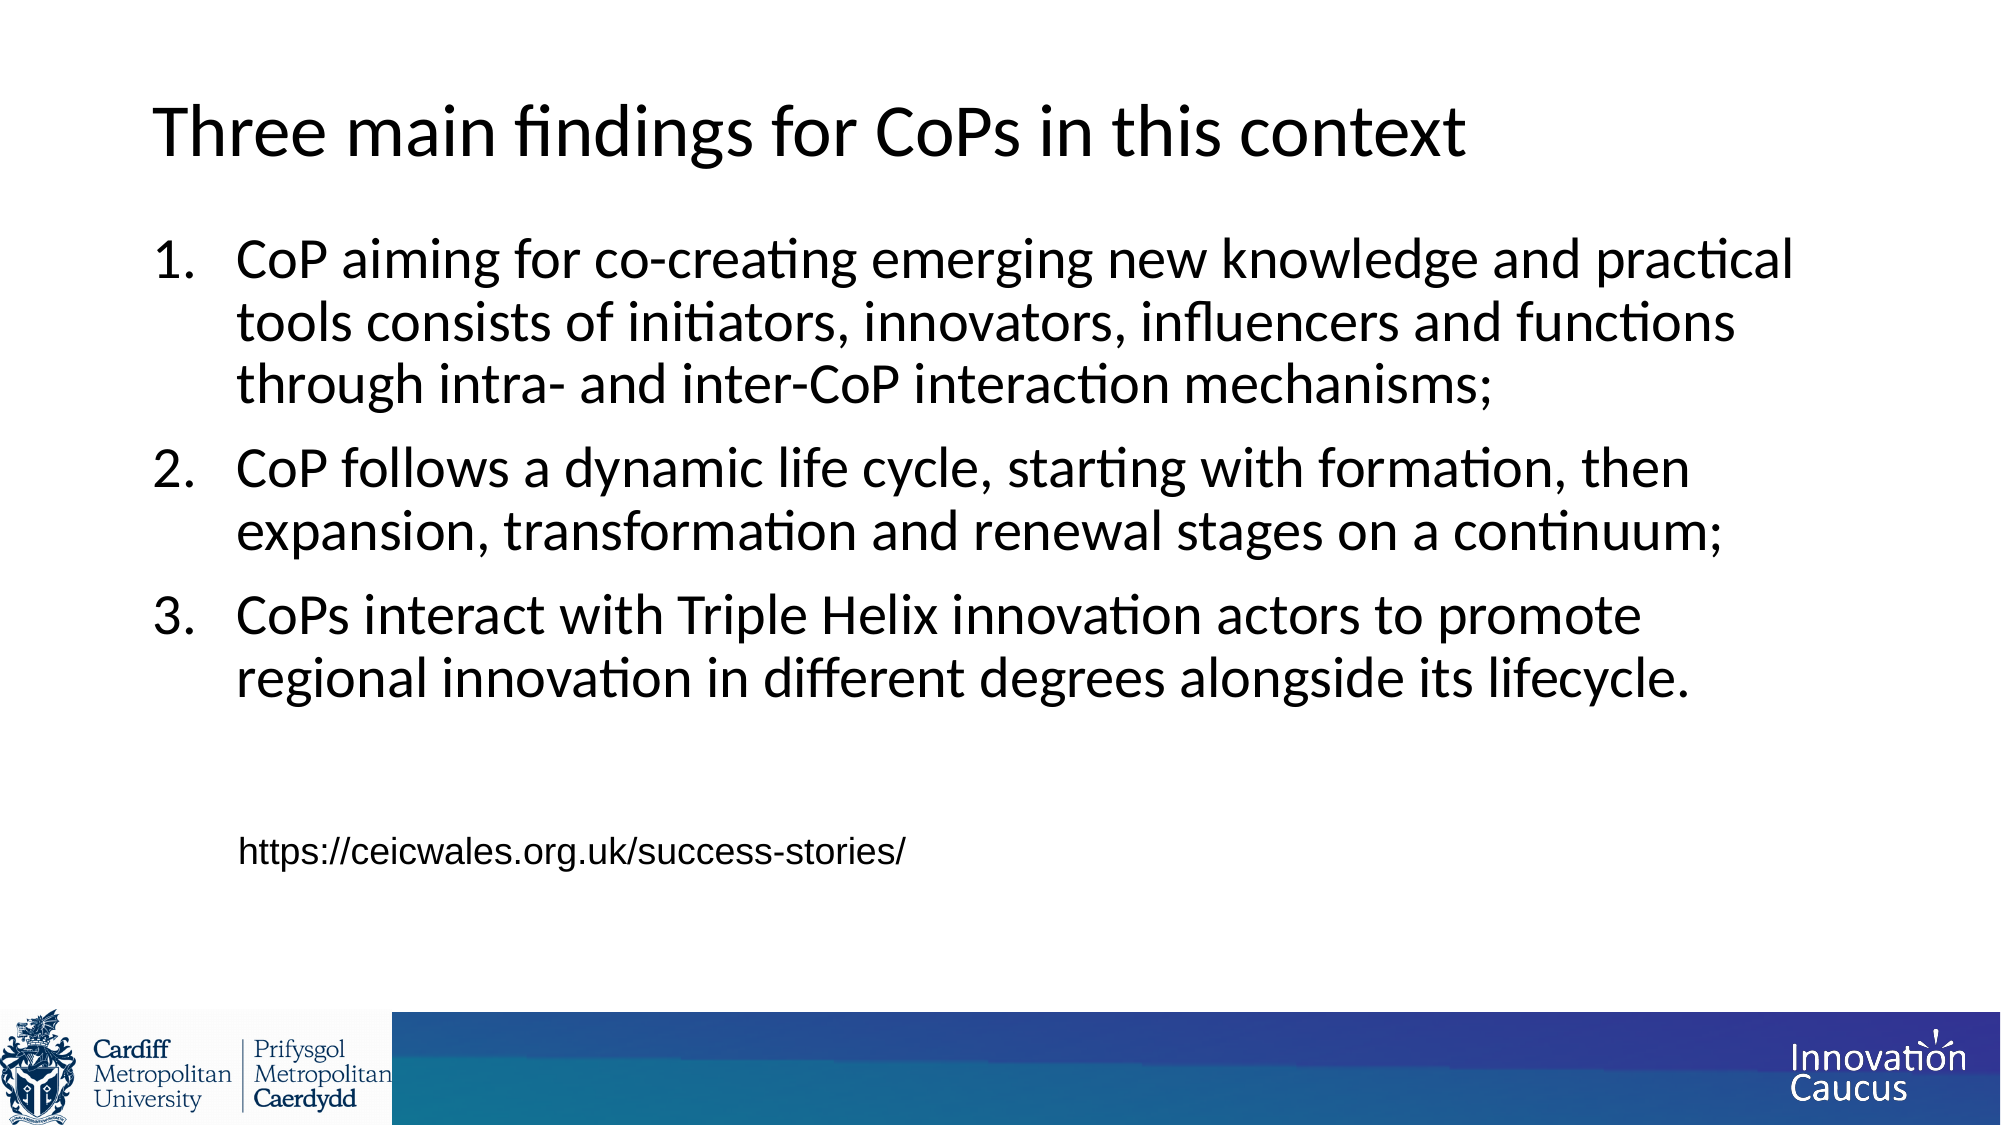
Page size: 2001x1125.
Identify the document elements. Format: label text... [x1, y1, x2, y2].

picture [0, 1009, 2000, 1125]
text_box https://ceicwales.org.uk/success-stories/ [223, 819, 1224, 880]
list CoP aiming for co-creating emerging new knowledge and practical tools consists of initiators, innovators, influencers and functions through intra- and inter-CoP interaction mechanisms; CoP follows a dynamic life cycle, starting with formation, then expansion, transformation and renewal stages on a continuum; CoPs interact with Triple Helix innovation actors to promote regional innovation in different degrees alongside its lifecycle. [137, 220, 1863, 991]
title Three main findings for CoPs in this context [137, 59, 1863, 205]
